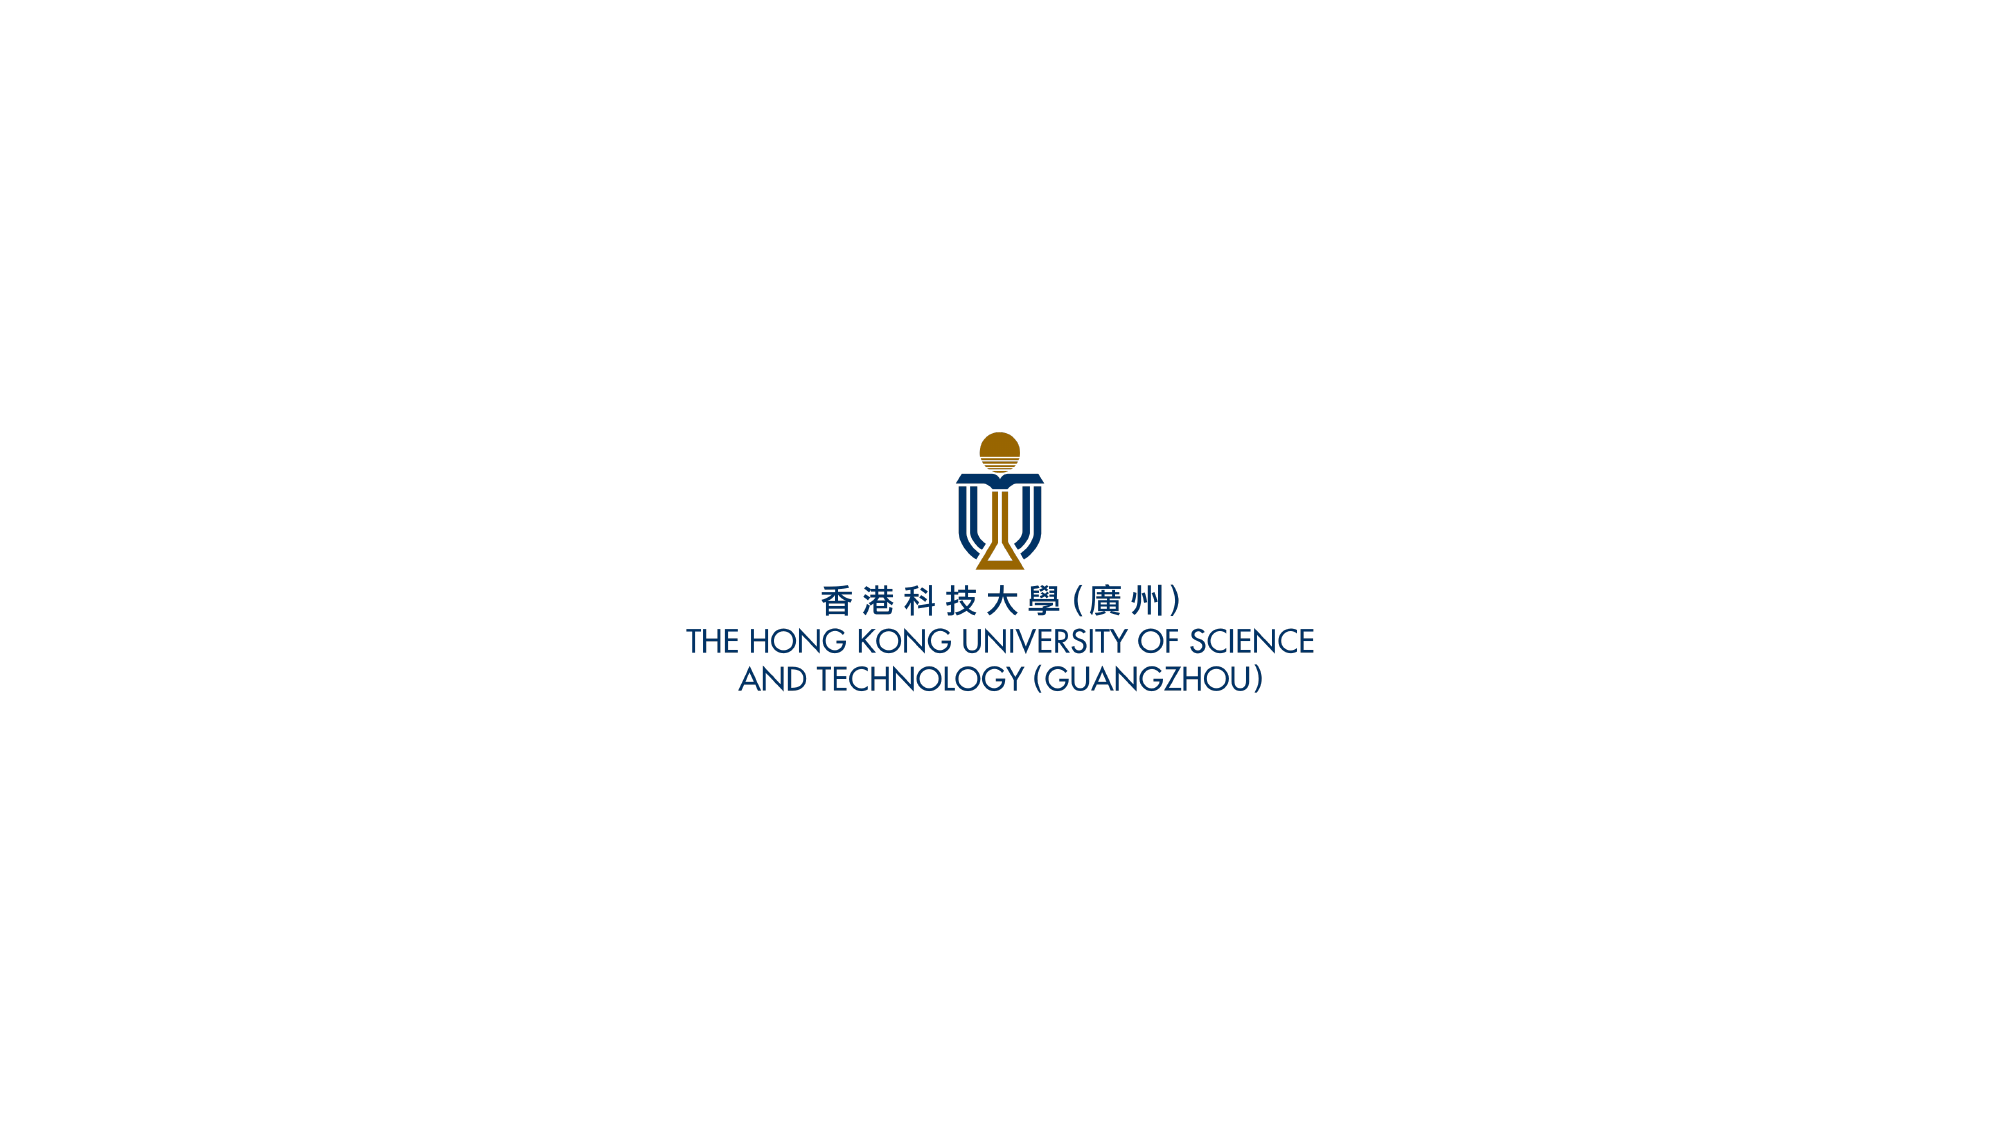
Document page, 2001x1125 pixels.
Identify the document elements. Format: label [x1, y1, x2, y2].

picture [685, 431, 1314, 694]
